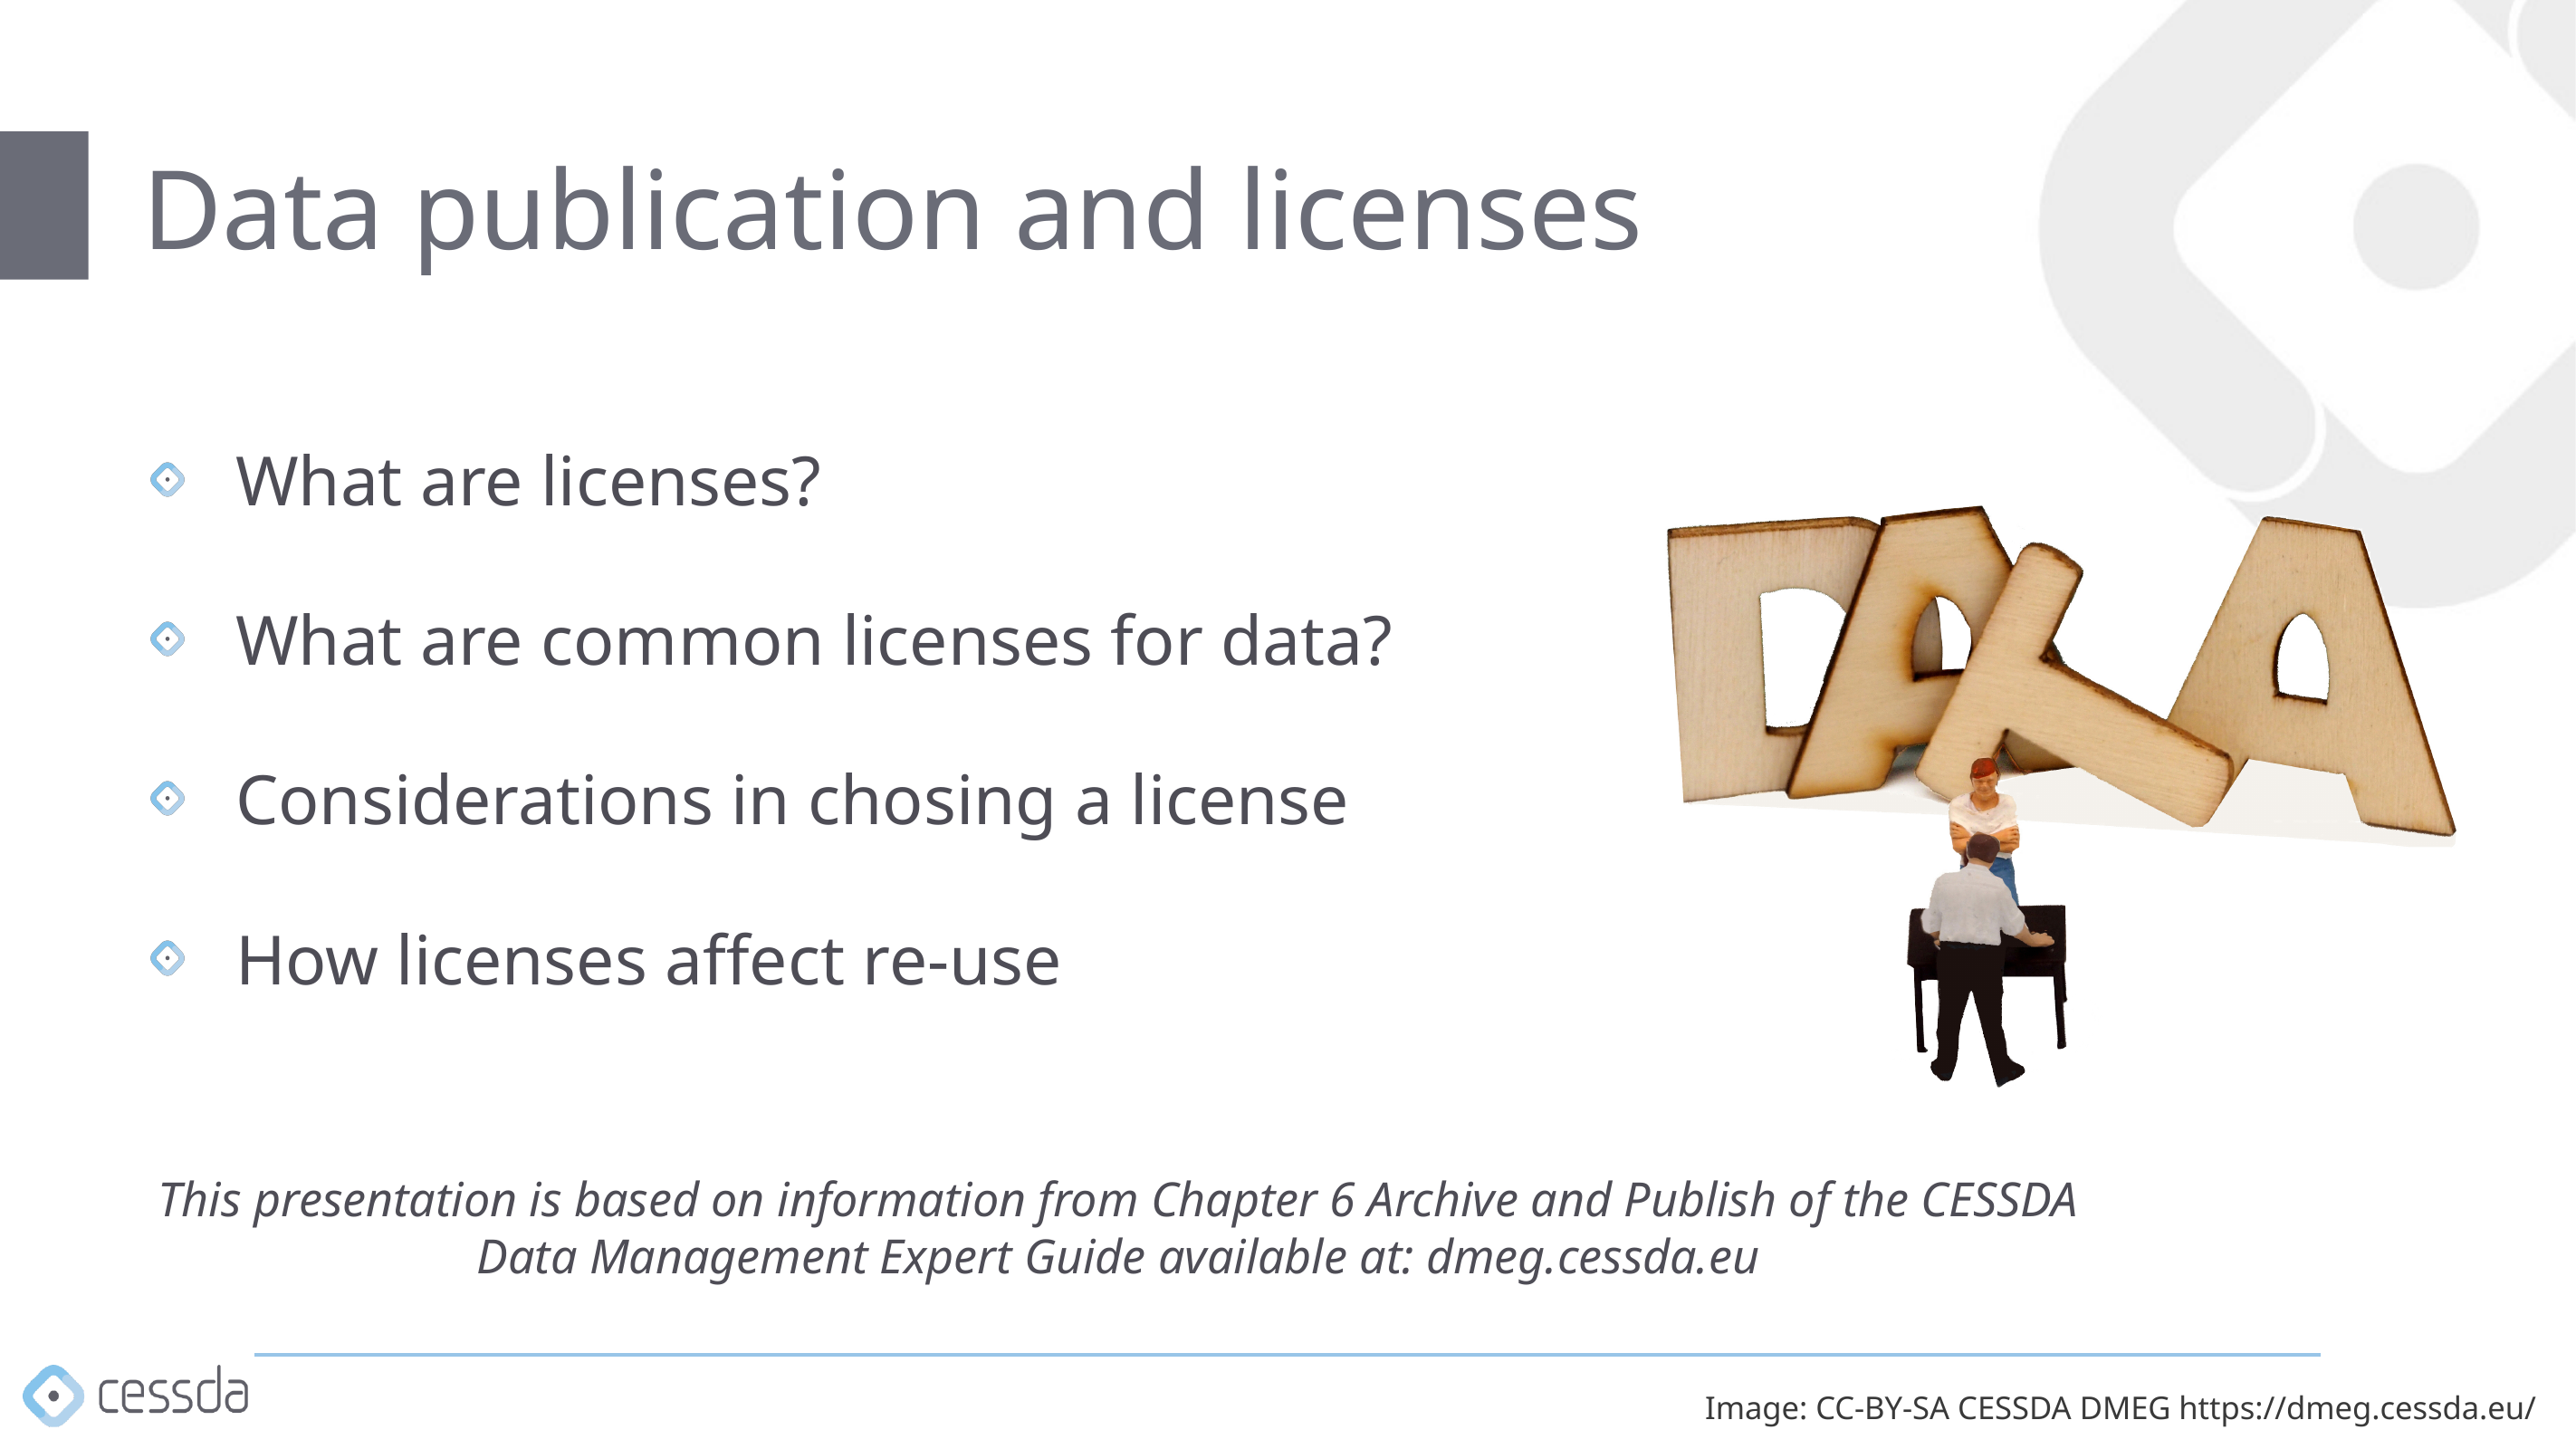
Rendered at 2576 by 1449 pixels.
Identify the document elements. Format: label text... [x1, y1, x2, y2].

picture [0, 0, 2576, 1449]
title Data publication and licenses [134, 130, 2322, 281]
text_box This presentation is based on information from Chapter 6 Archive and Publish of the CESSDA Data Management Expert Guide available at: dmeg.cessda.eu [106, 1163, 2131, 1291]
text_box Image: CC-BY-SA CESSDA DMEG https://dmeg.cessda.eu/ [1697, 1380, 2552, 1449]
list What are licenses? What are common licenses for data? Considerations in chosing a license How licenses affect re-use [135, 370, 2287, 1023]
